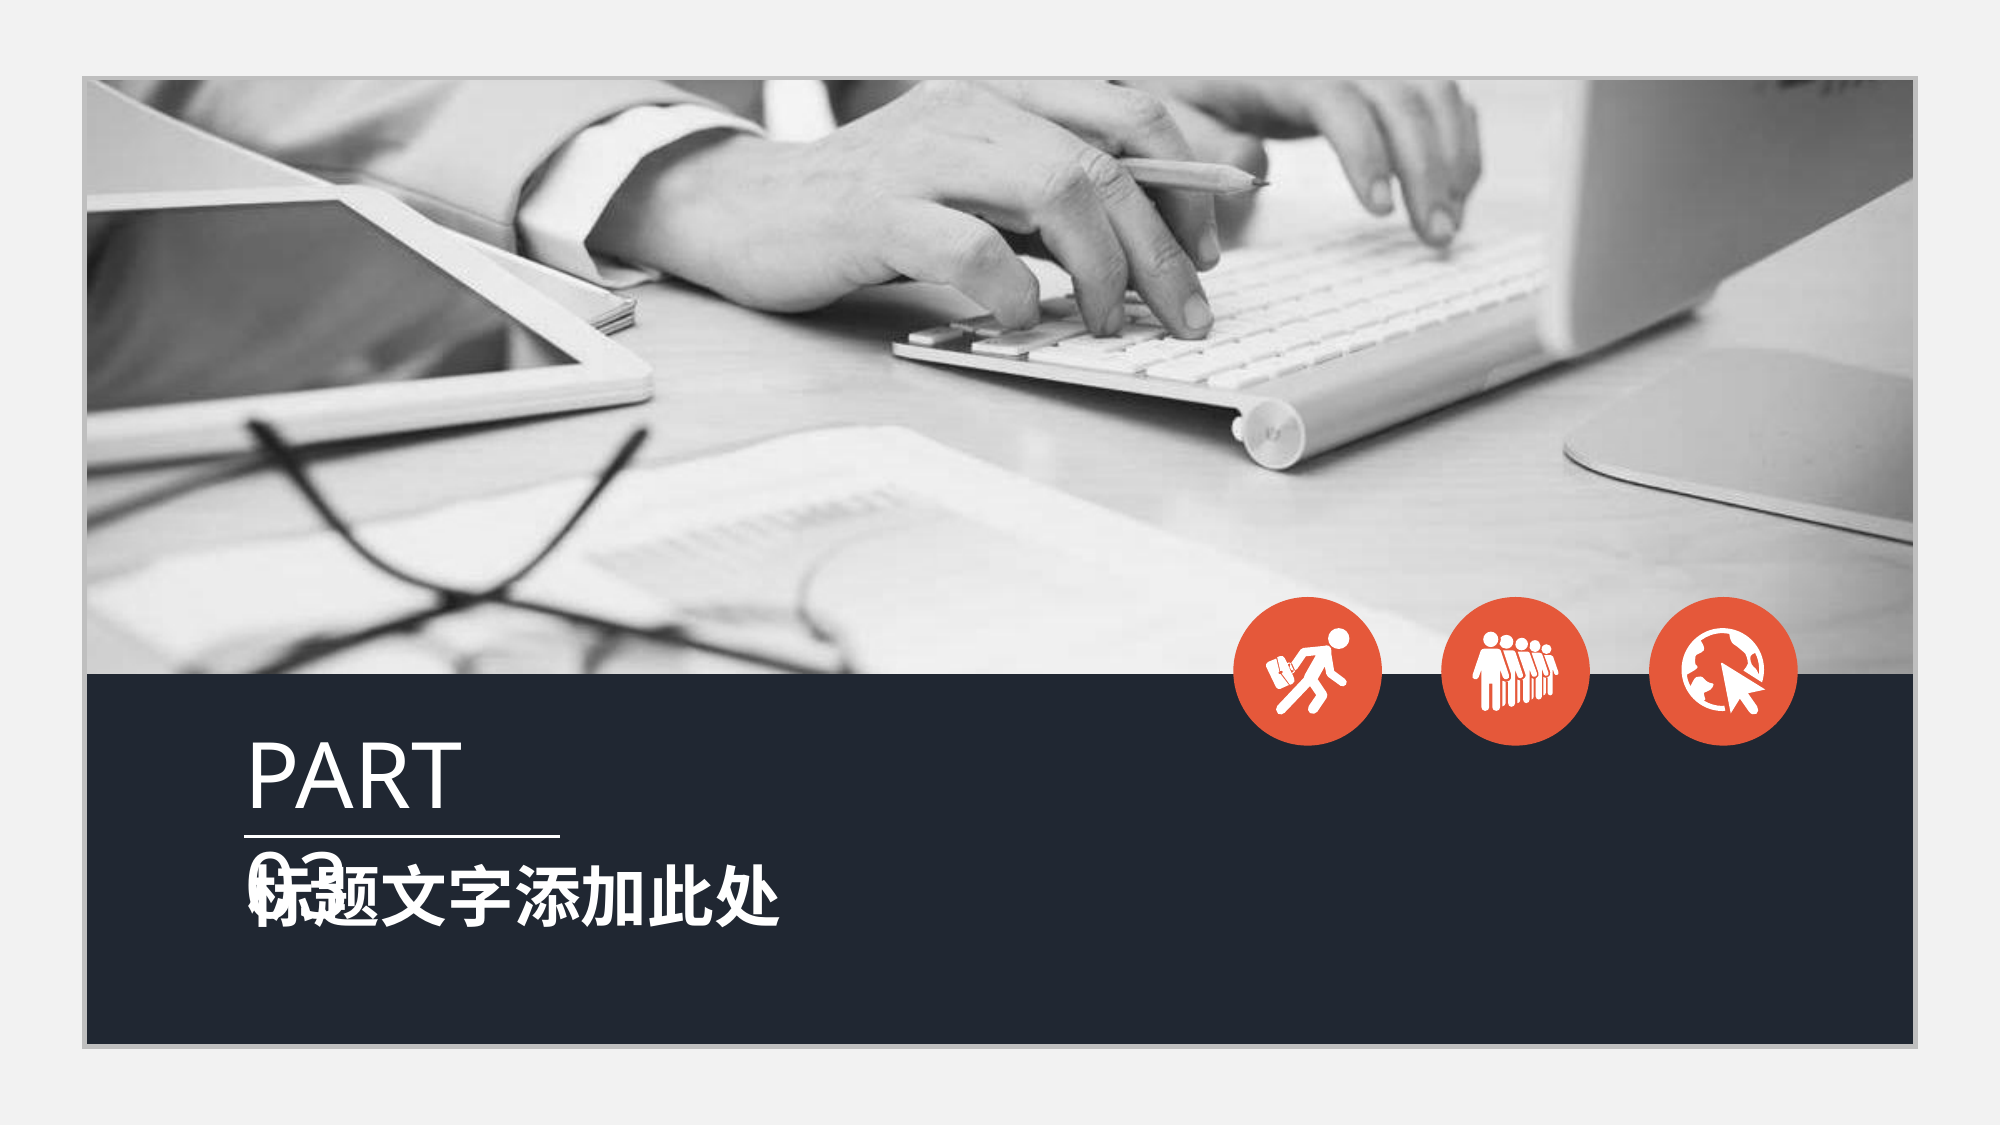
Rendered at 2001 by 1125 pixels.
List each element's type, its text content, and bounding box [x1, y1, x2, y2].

picture [83, 77, 1916, 674]
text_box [1441, 596, 1590, 746]
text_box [1649, 596, 1798, 746]
text_box 标题文字添加此处 [232, 847, 796, 942]
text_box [1233, 596, 1382, 746]
text_box PART 03 [229, 709, 575, 945]
text_box [83, 77, 1917, 1048]
